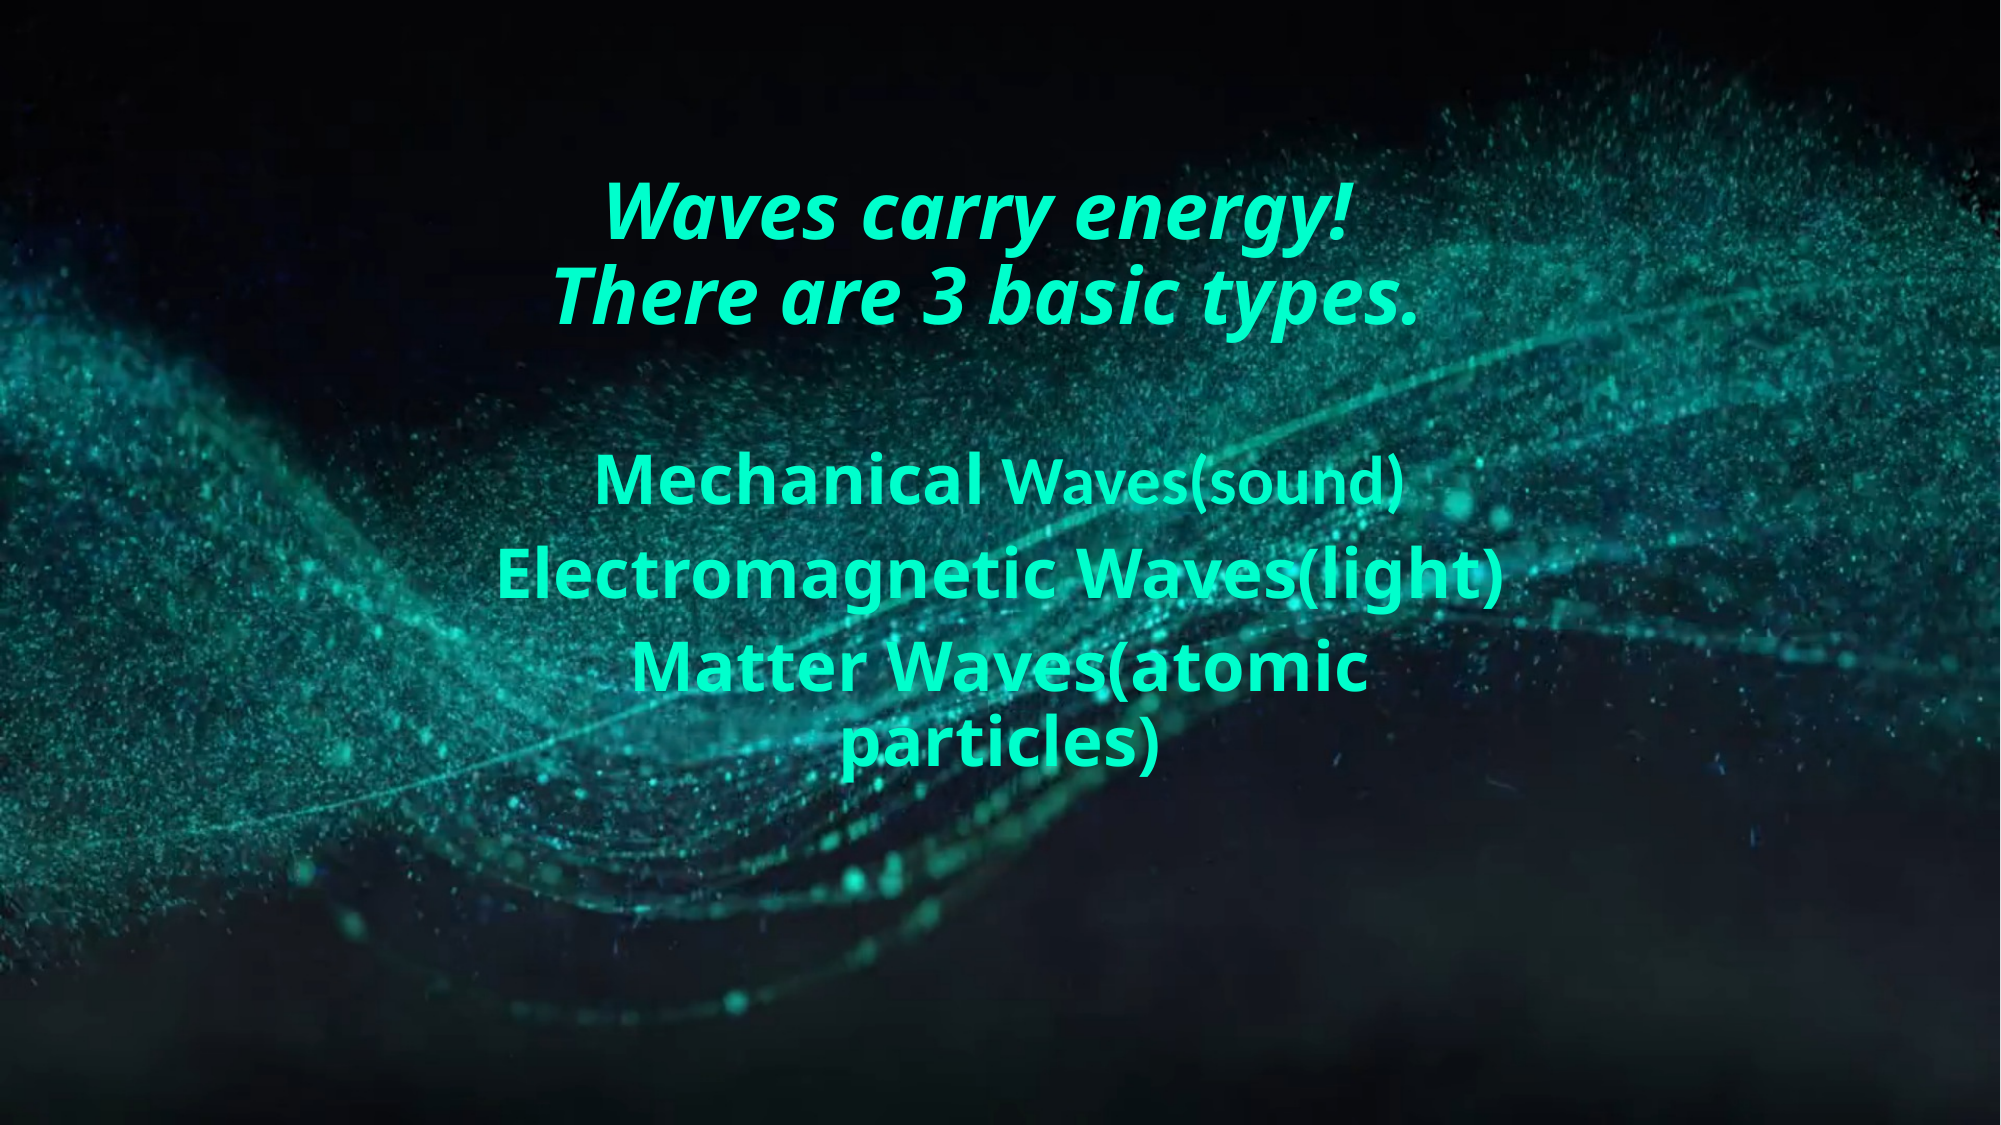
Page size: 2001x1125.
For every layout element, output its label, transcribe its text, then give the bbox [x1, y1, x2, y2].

picture [0, 0, 2001, 1125]
title Waves carry energy! There are 3 basic types. [350, 162, 1625, 350]
subtitle Mechanical Waves(sound) Electromagnetic Waves(light) Matter Waves(atomic particles) [474, 437, 1525, 845]
